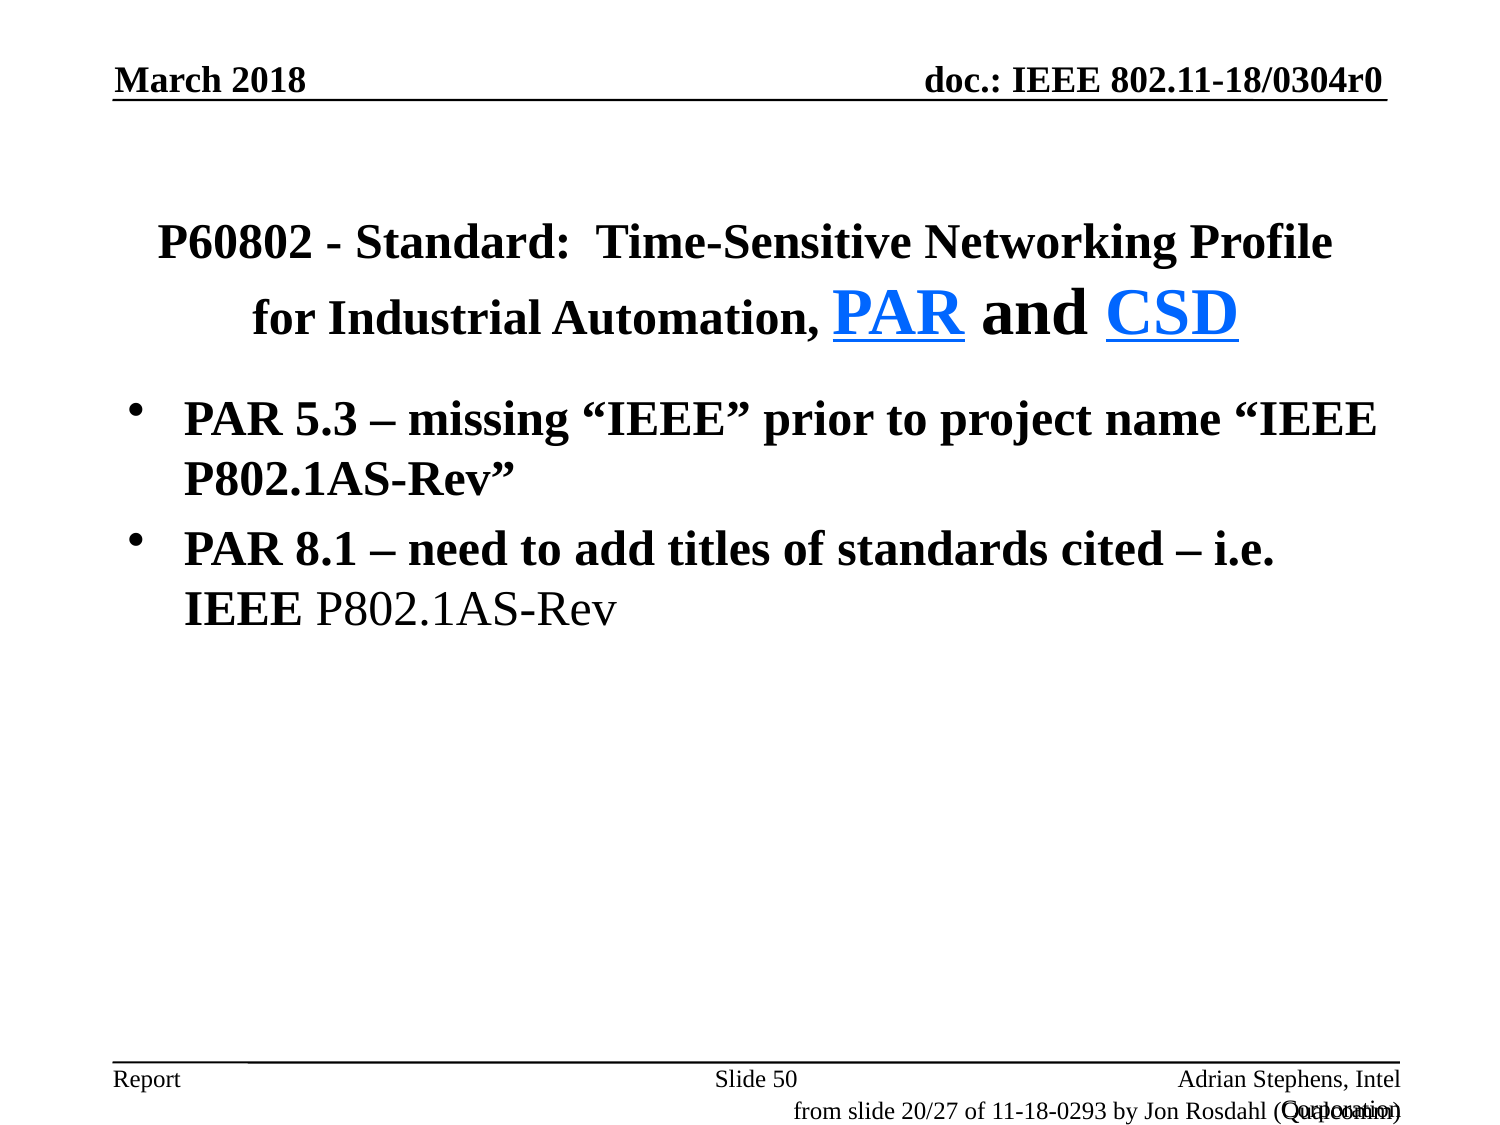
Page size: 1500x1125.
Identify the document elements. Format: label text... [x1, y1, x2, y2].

list PAR 5.3 – missing “IEEE” prior to project name “IEEE P802.1AS-Rev” PAR 8.1 – need to add titles of standards cited – i.e. IEEE P802.1AS-Rev [112, 378, 1411, 891]
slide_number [114, 54, 374, 101]
slide_number Slide 50 [711, 1061, 801, 1093]
footer Adrian Stephens, Intel Corporation [1141, 1061, 1402, 1087]
title P60802 - Standard: Time-Sensitive Networking Profile for Industrial Automation, PAR and CSD [112, 215, 1379, 341]
text_box from slide 20/27 of 11-18-0293 by Jon Rosdahl (Qualcomm) [343, 1087, 1417, 1125]
